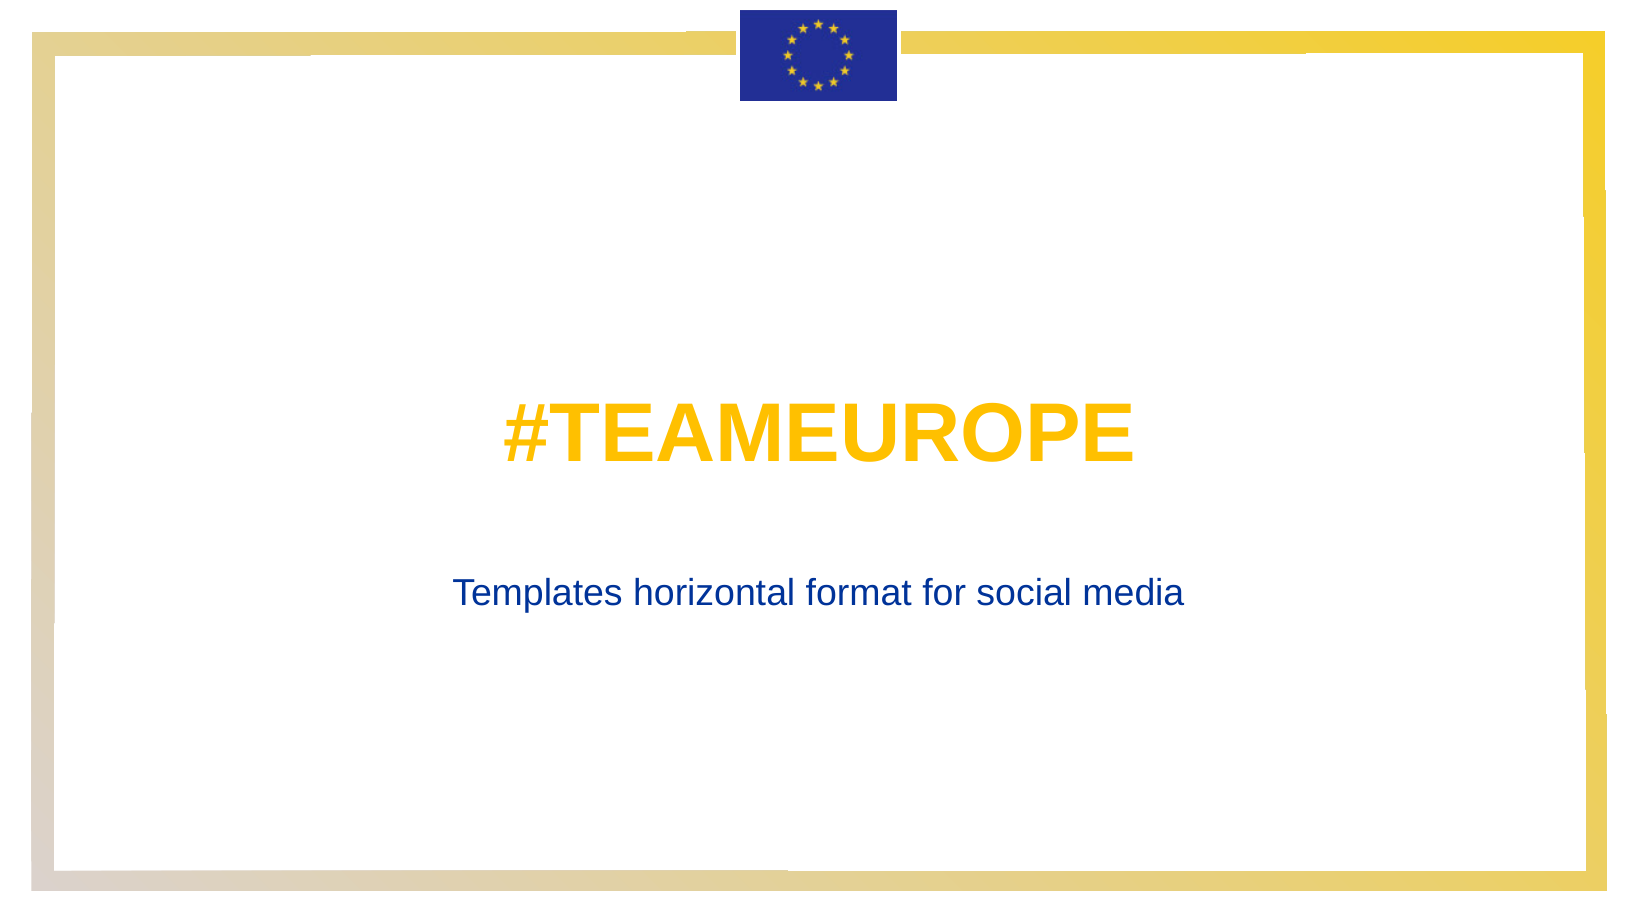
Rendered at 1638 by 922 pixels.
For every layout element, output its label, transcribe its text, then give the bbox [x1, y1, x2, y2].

text_box [30, 30, 736, 560]
picture [740, 9, 897, 102]
text_box Templates horizontal format for social media [0, 560, 1637, 621]
text_box #TEAMEUROPE [488, 370, 1152, 485]
text_box [901, 30, 1607, 560]
text_box [30, 621, 1608, 892]
